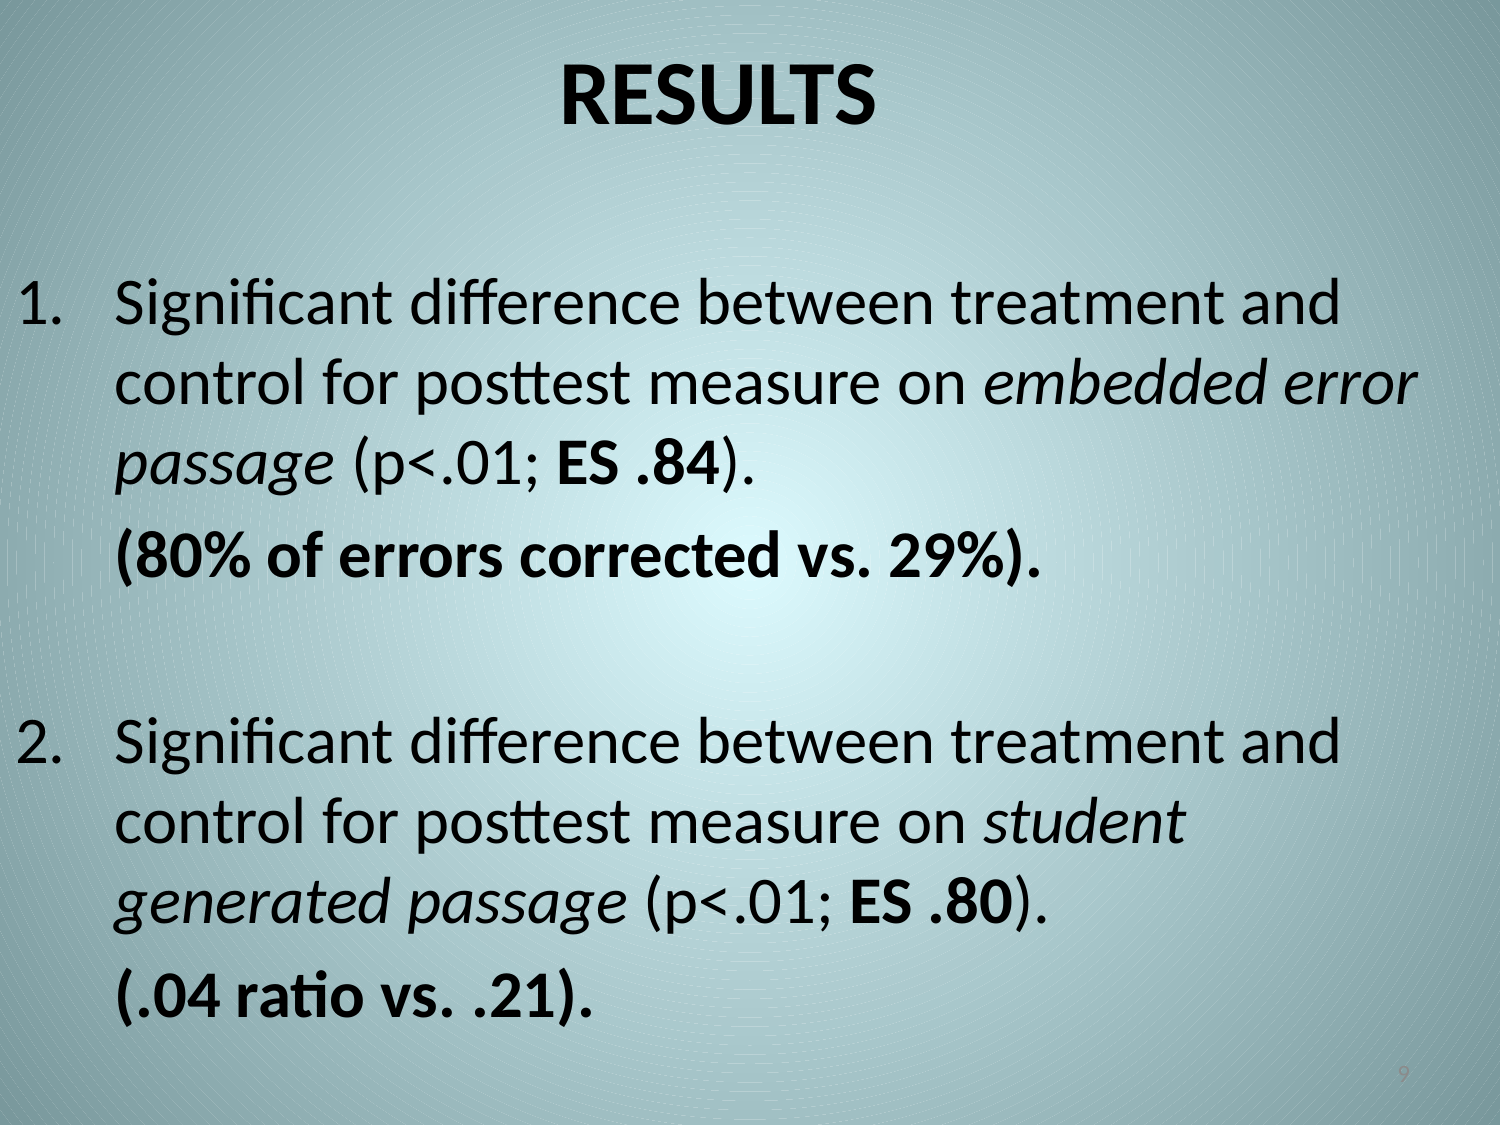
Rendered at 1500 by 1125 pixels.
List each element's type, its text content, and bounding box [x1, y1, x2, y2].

subtitle Significant difference between treatment and control for posttest measure on embedded error passage (p<.01; ES .84). (80% of errors corrected vs. 29%). 2. Significant difference between treatment and control for posttest measure on student generated passage (p<.01; ES .80). (.04 ratio vs. .21). [0, 249, 1475, 1088]
title RESULTS [87, 0, 1350, 175]
slide_number 9 [1074, 1042, 1425, 1103]
